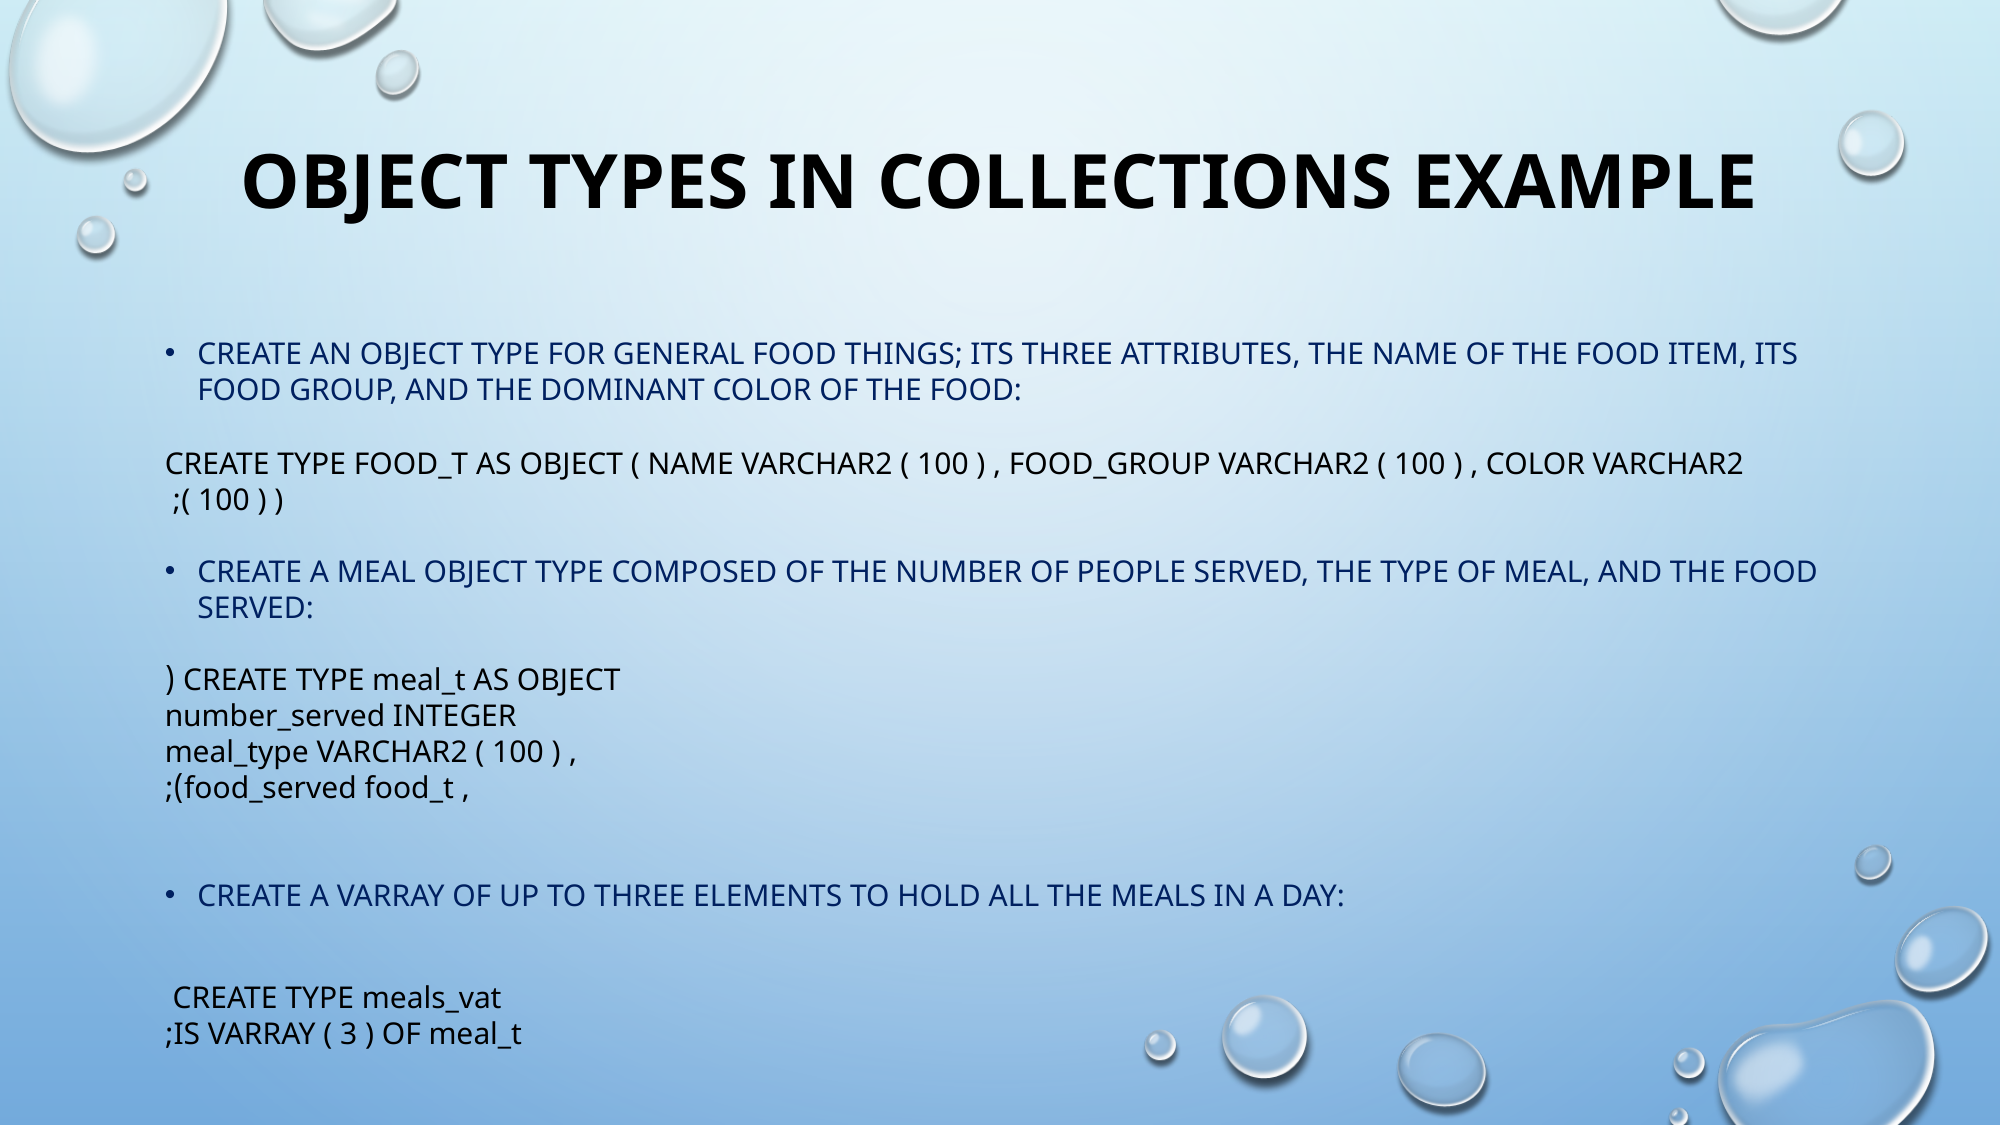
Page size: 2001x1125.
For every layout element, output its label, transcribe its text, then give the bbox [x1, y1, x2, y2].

title Object Types in Collections Example [149, 101, 1851, 267]
picture [0, 0, 2000, 1125]
list create an object type for general food things; its three attributes, the name of the food item, its food group, and the dominant color of the food: CREATE TYPE food_t AS OBJECT ( name VARCHAR2 ( 100 ) , food_group VARCHAR2 ( 100 ) , color VARCHAR2 ( 100 ) ); create a meal object type composed of the number of people served, the type of meal, and the food served: CREATE TYPE meal_t AS OBJECT ( number_served INTEGER , meal_type VARCHAR2 ( 100 ) , food_served food_t); create a varray of up to three elements to hold all the meals in a day: CREATE TYPE meals_vat IS VARRAY ( 3 ) OF meal_t; [149, 255, 1850, 1063]
